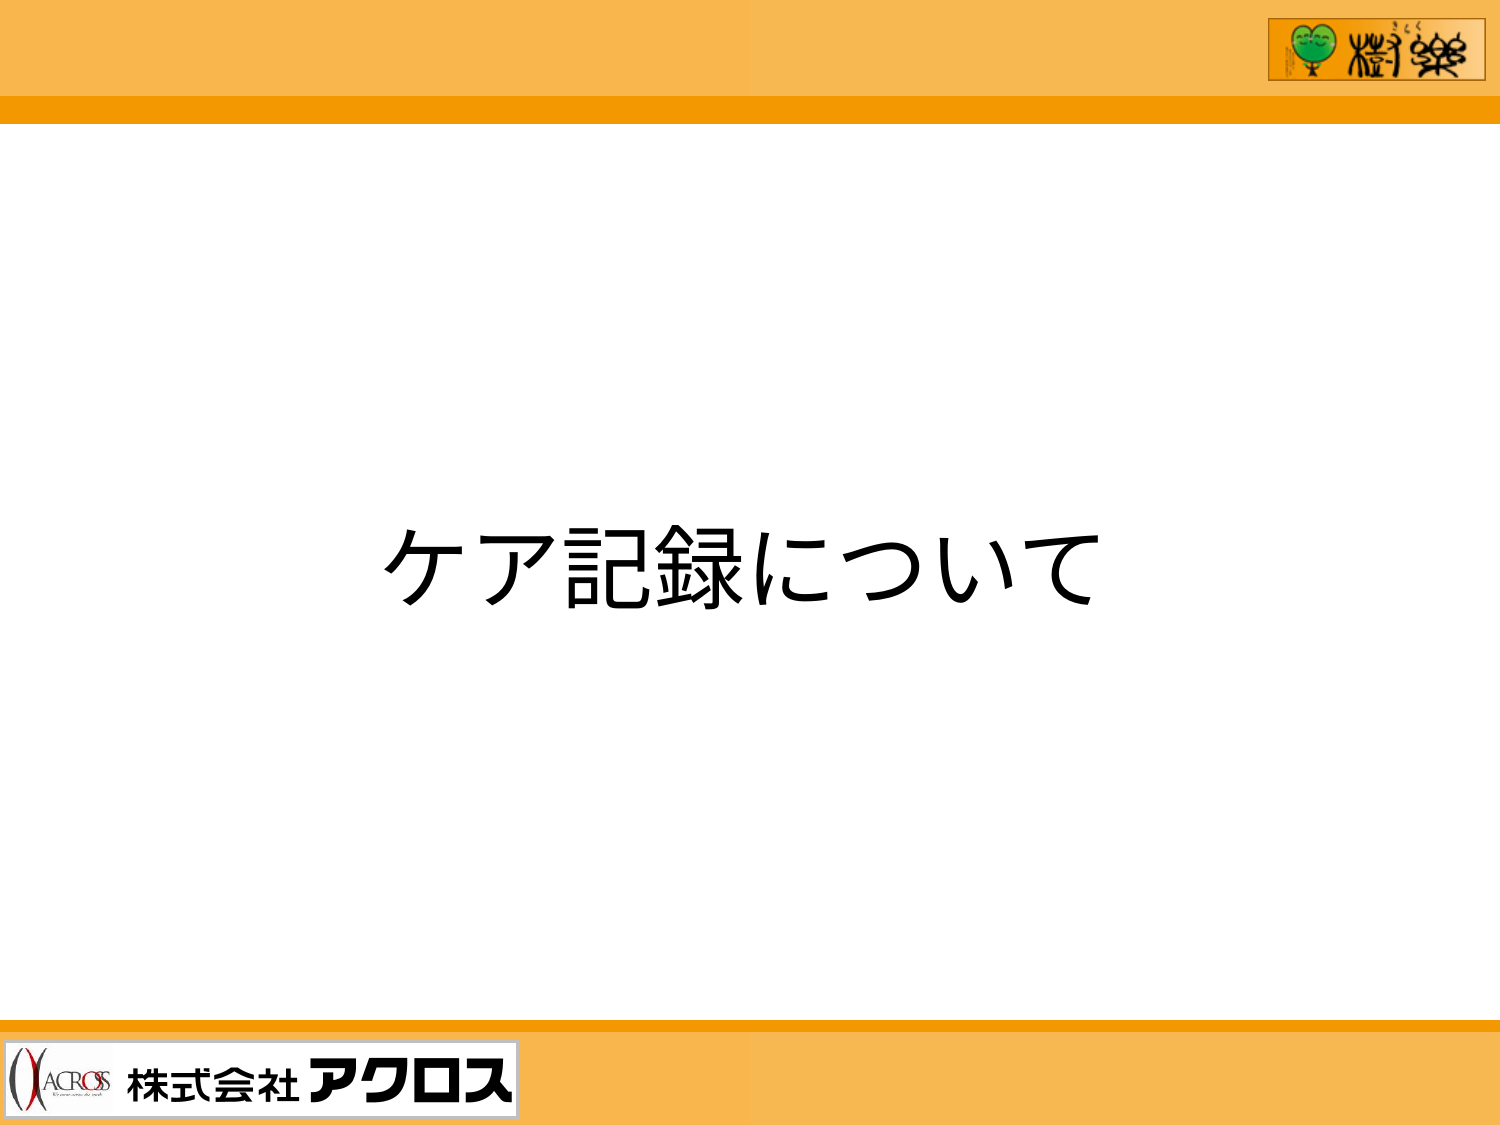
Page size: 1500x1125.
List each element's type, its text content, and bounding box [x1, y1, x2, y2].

picture [0, 1020, 1500, 1125]
picture [0, 0, 1500, 124]
text_box ケア記録について [230, 503, 1258, 629]
